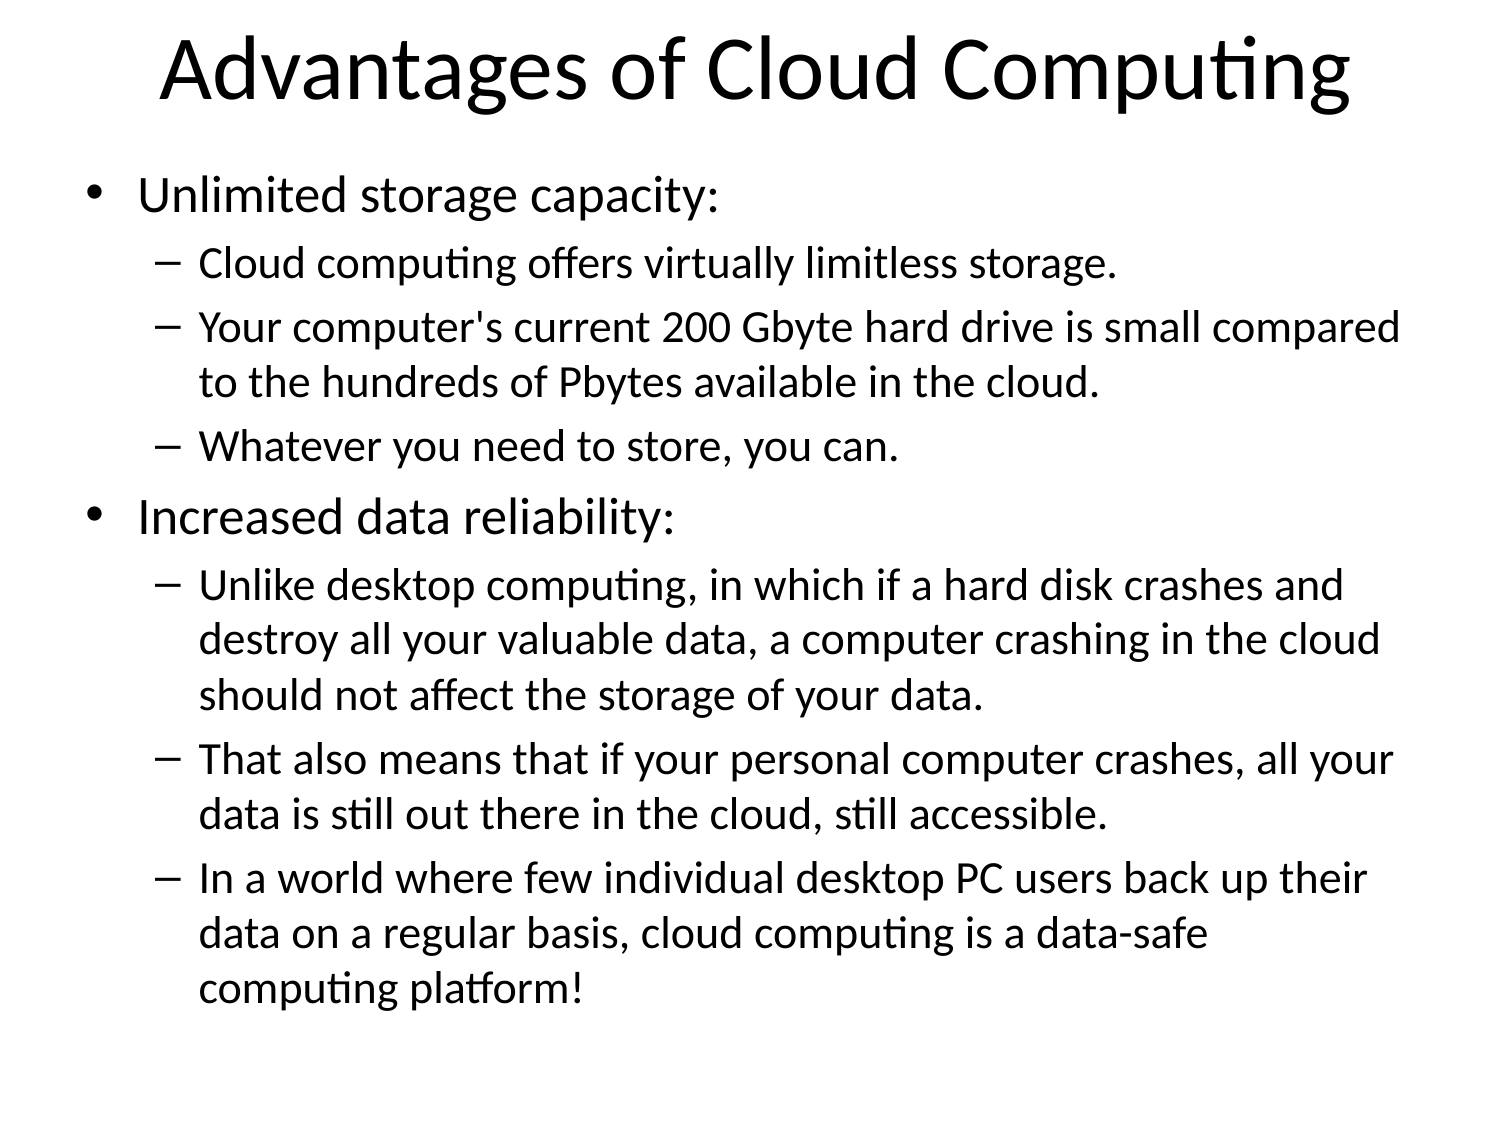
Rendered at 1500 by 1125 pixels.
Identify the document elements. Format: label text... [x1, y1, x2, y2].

title Advantages of Cloud Computing [75, 0, 1438, 125]
list Unlimited storage capacity: Cloud computing offers virtually limitless storage. Your computer's current 200 Gbyte hard drive is small compared to the hundreds of Pbytes available in the cloud. Whatever you need to store, you can. Increased data reliability: Unlike desktop computing, in which if a hard disk crashes and destroy all your valuable data, a computer crashing in the cloud should not affect the storage of your data. That also means that if your personal computer crashes, all your data is still out there in the cloud, still accessible. In a world where few individual desktop PC users back up their data on a regular basis, cloud computing is a data-safe computing platform! [70, 152, 1430, 1032]
